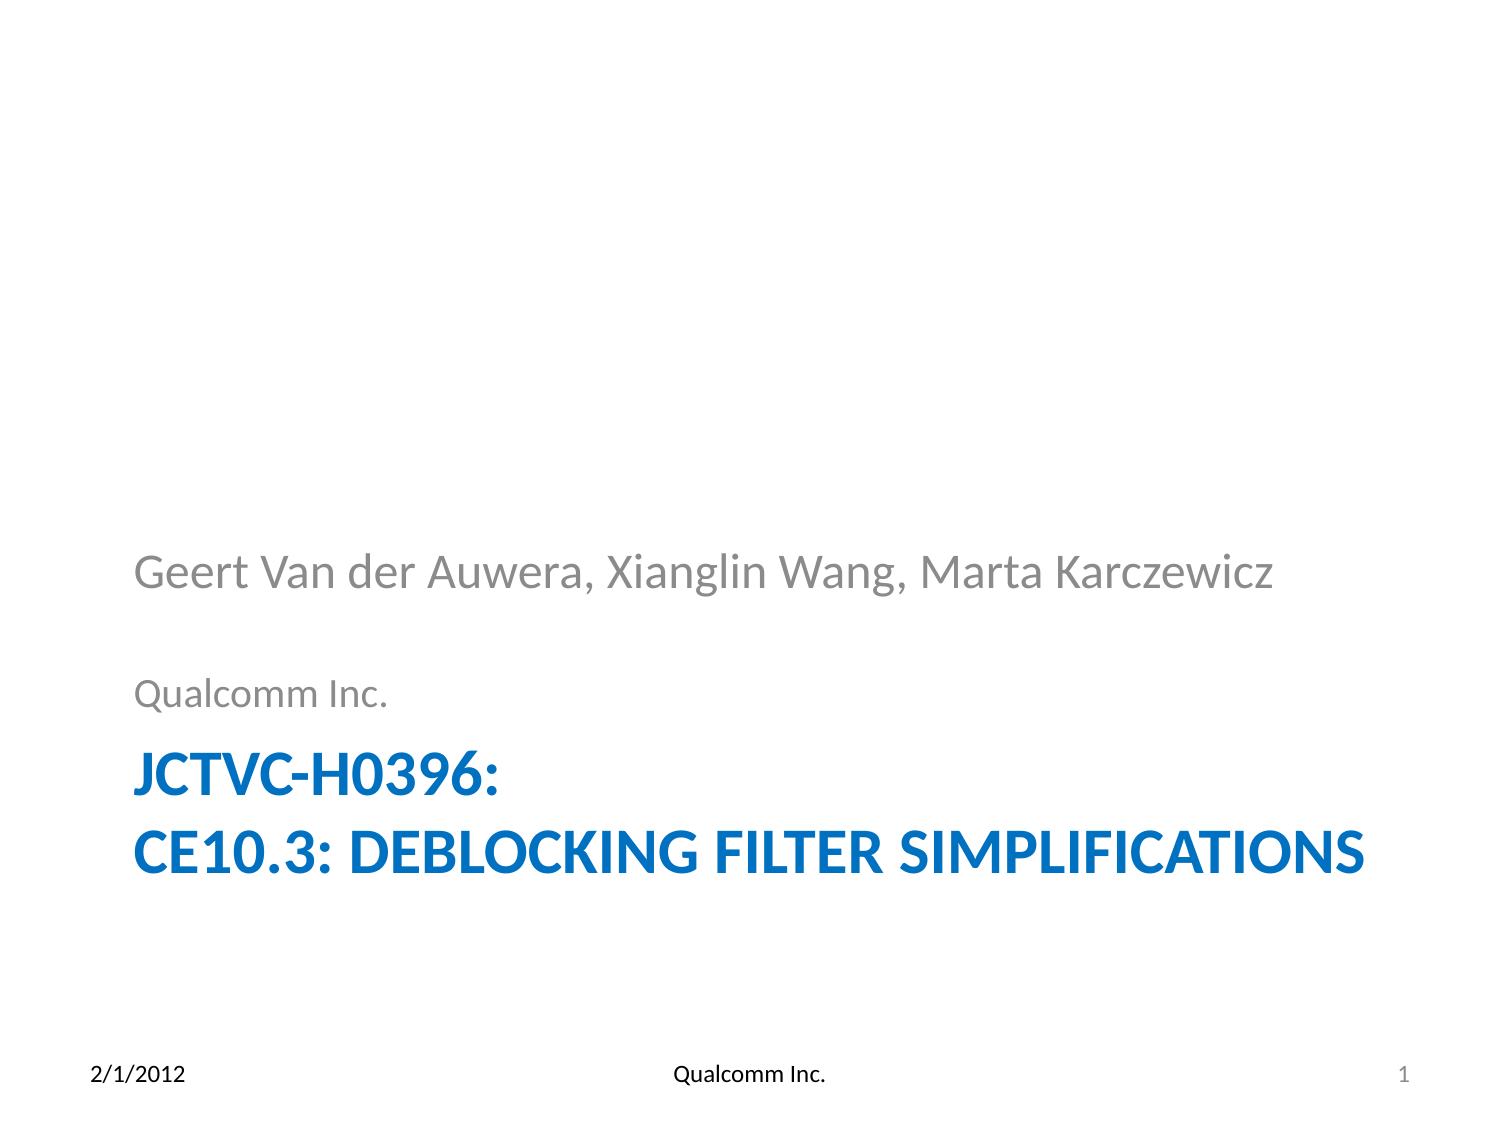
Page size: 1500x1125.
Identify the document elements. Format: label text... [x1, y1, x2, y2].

list Geert Van der Auwera, Xianglin Wang, Marta Karczewicz Qualcomm Inc. [118, 476, 1394, 723]
footer Qualcomm Inc. [512, 1042, 988, 1103]
slide_number 1 [1074, 1042, 1425, 1103]
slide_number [75, 1042, 425, 1103]
title JCTVC-H0396: CE10.3: Deblocking Filter Simplifications [118, 723, 1394, 947]
